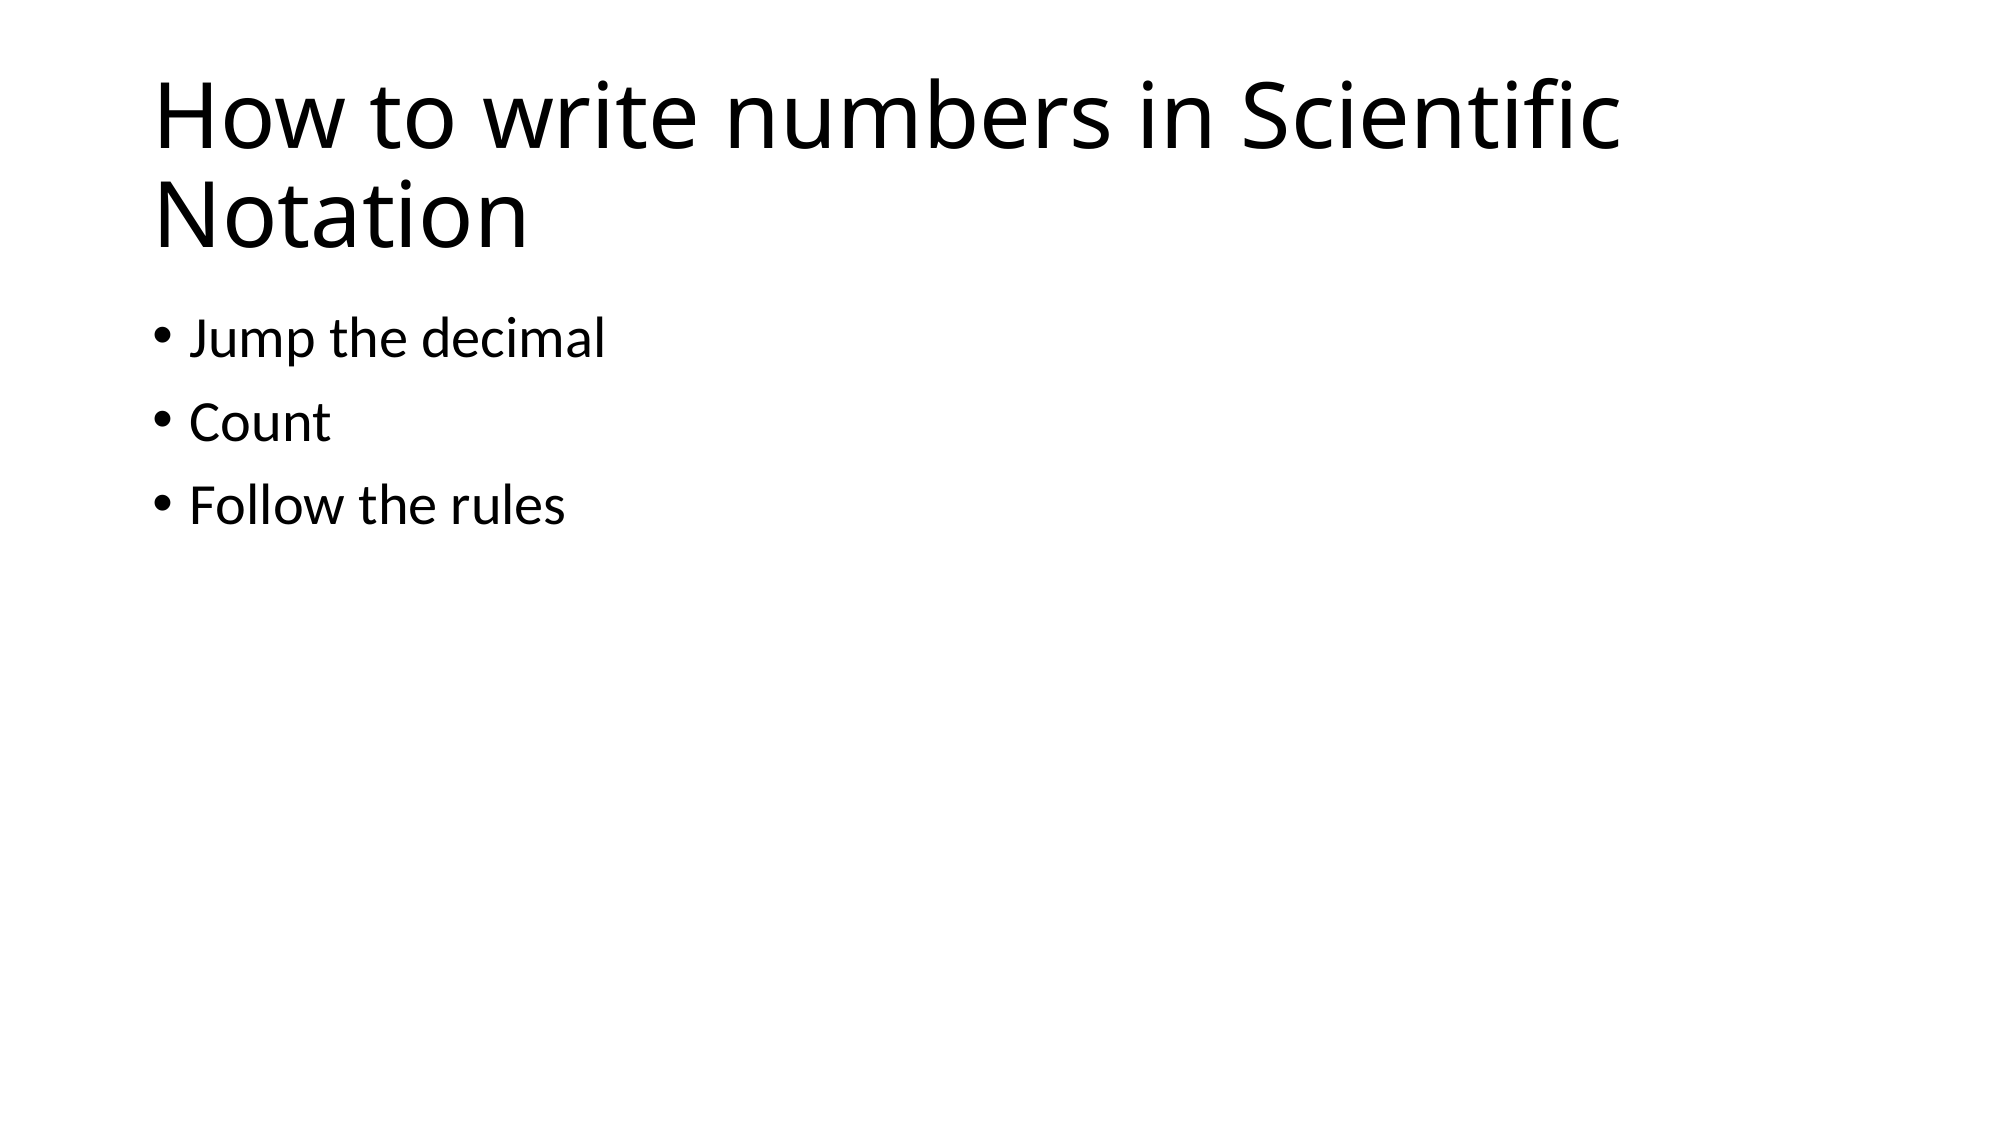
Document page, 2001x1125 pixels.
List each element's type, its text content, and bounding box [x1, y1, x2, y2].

title How to write numbers in Scientific Notation [137, 59, 1863, 278]
list Jump the decimal Count Follow the rules [137, 299, 1863, 1014]
